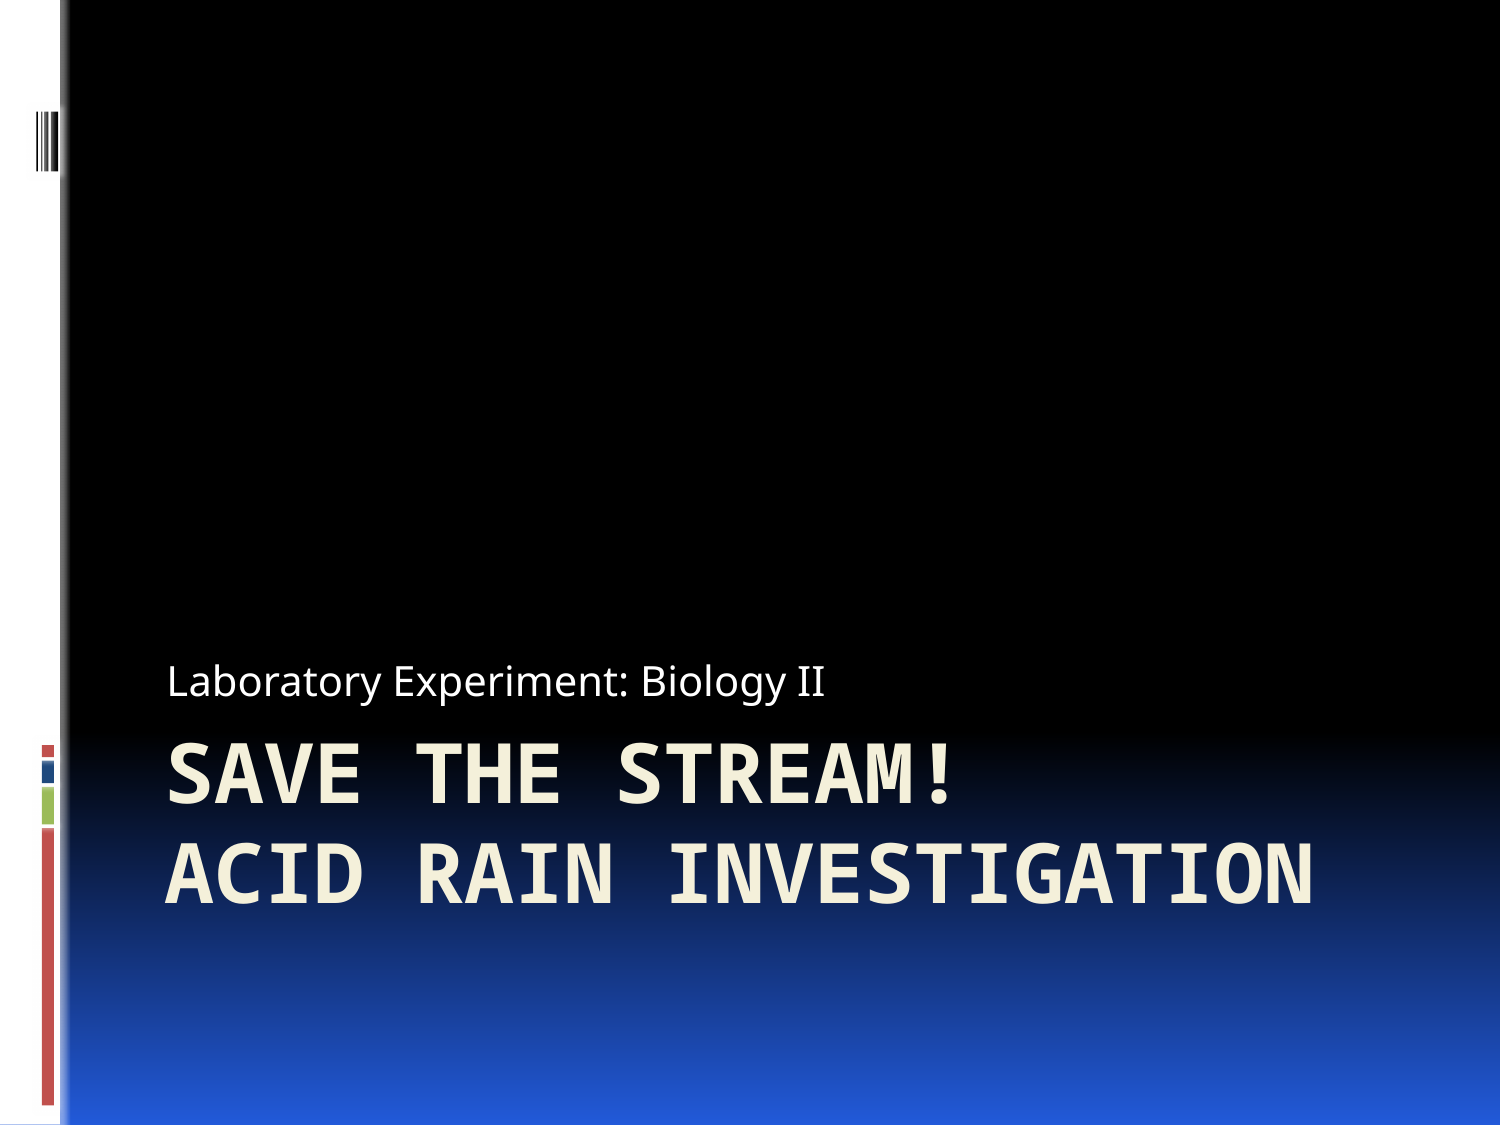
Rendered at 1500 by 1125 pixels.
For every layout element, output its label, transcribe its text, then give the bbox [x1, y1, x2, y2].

subtitle Laboratory Experiment: Biology II [150, 464, 1425, 713]
title Save the stream! Acid Rain Investigation [150, 713, 1425, 1037]
